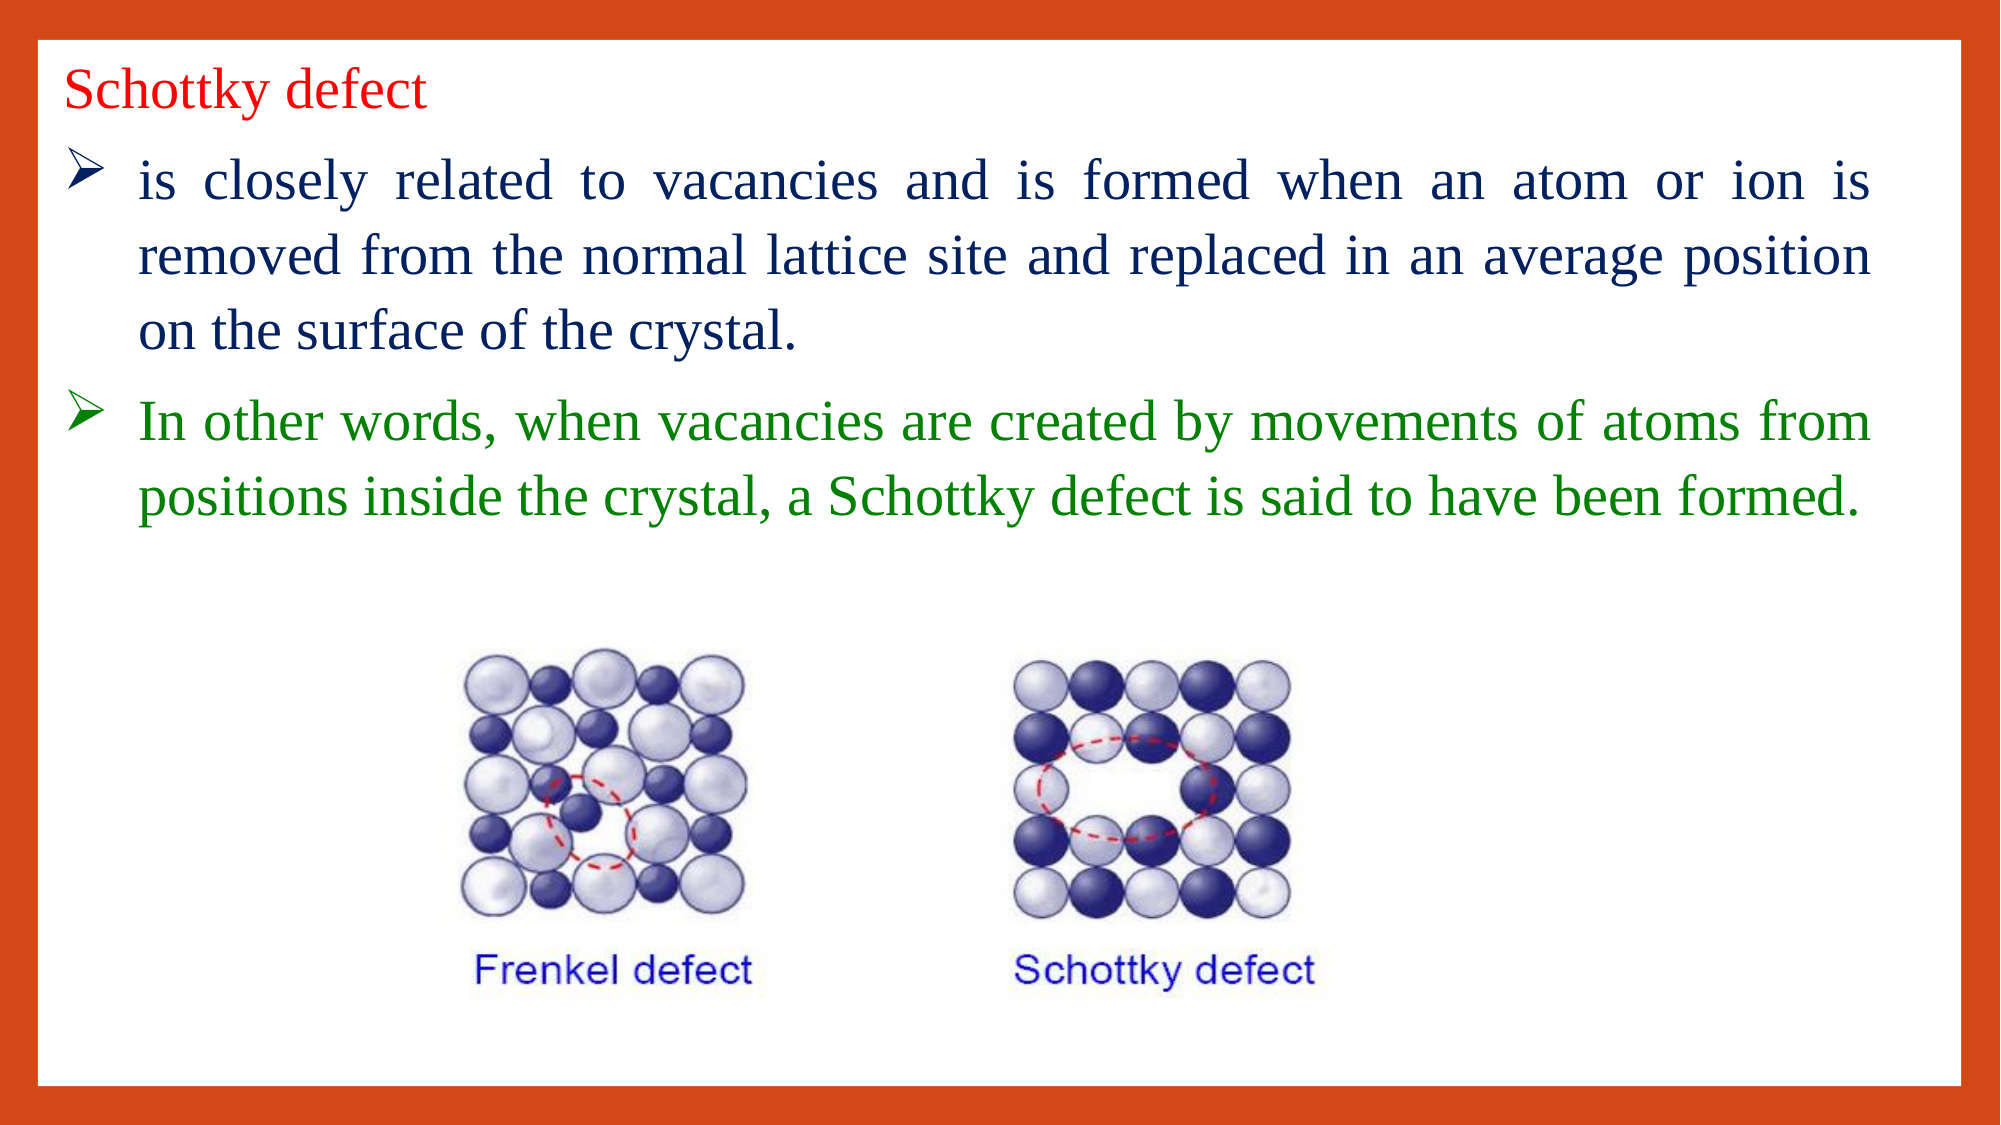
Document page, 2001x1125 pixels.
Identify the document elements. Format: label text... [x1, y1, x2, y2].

text_box Schottky defect is closely related to vacancies and is formed when an atom or ion is removed from the normal lattice site and replaced in an average position on the surface of the crystal. In other words, when vacancies are created by movements of atoms from positions inside the crystal, a Schottky defect is said to have been formed. [48, 37, 1888, 535]
picture [389, 622, 1374, 1003]
